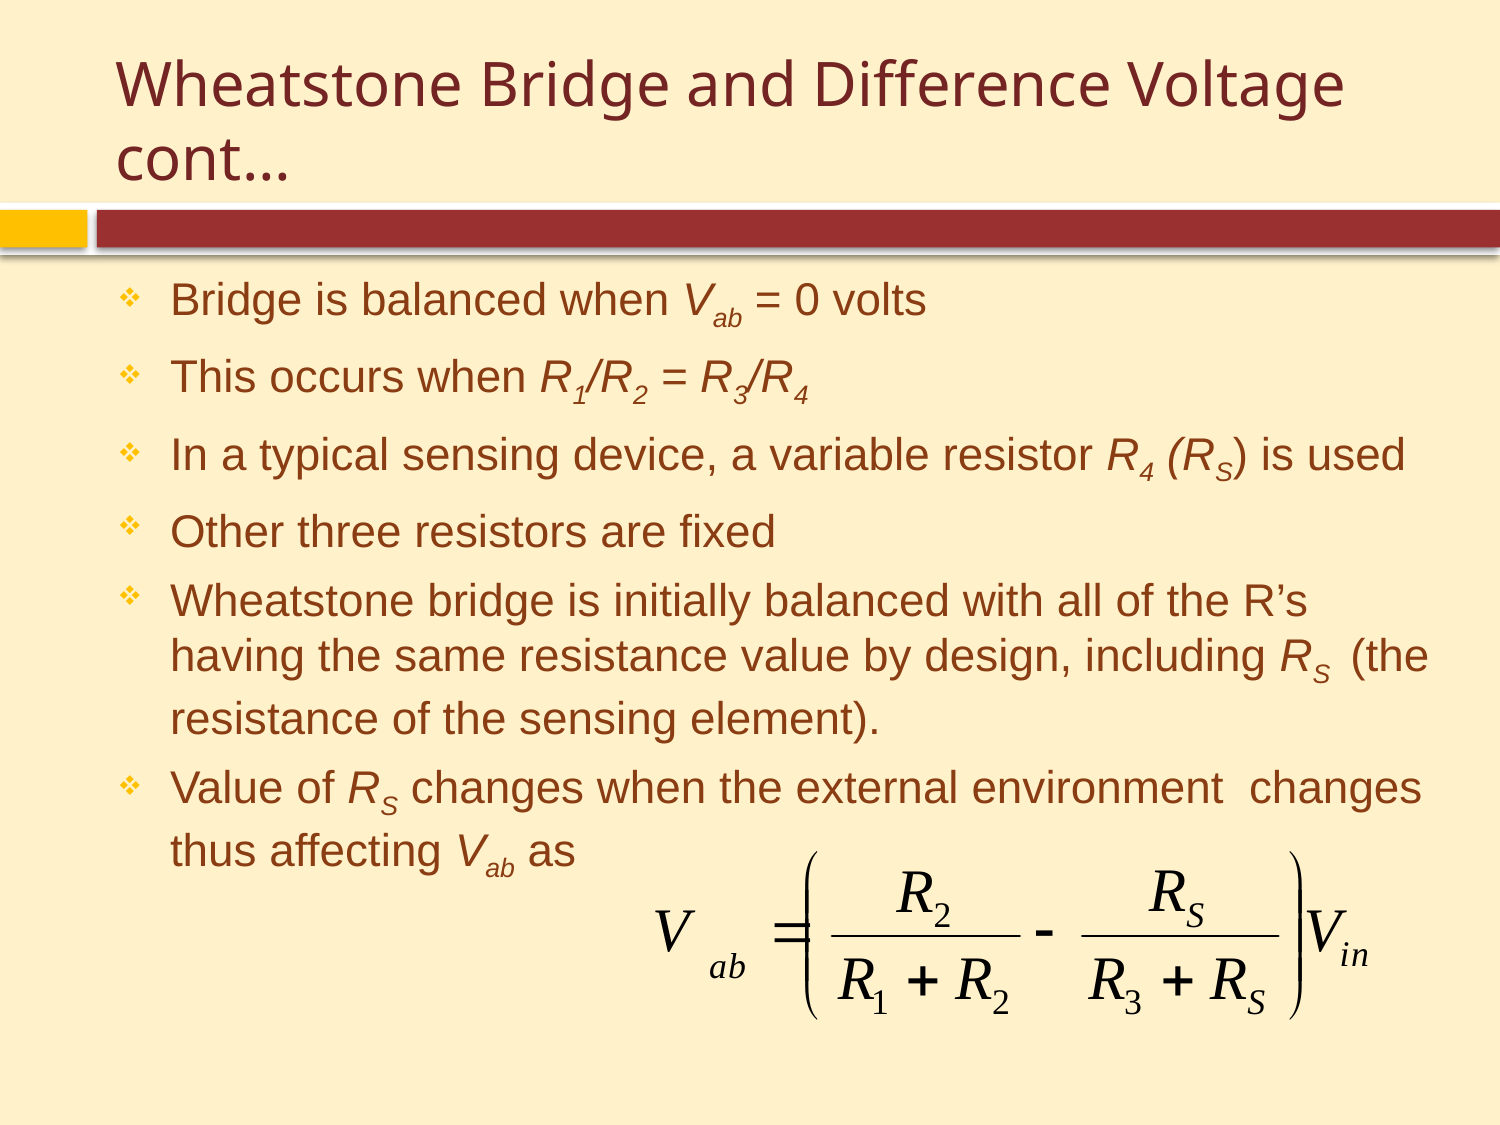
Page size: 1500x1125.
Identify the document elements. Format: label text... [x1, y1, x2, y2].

list Bridge is balanced when Vab = 0 volts This occurs when R1/R2 = R3/R4 In a typical sensing device, a variable resistor R4 (RS) is used Other three resistors are fixed Wheatstone bridge is initially balanced with all of the R’s having the same resistance value by design, including RS (the resistance of the sensing element). Value of RS changes when the external environment changes thus affecting Vab as [102, 262, 1463, 901]
title Wheatstone Bridge and Difference Voltage cont… [100, 37, 1438, 200]
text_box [648, 837, 1381, 1035]
